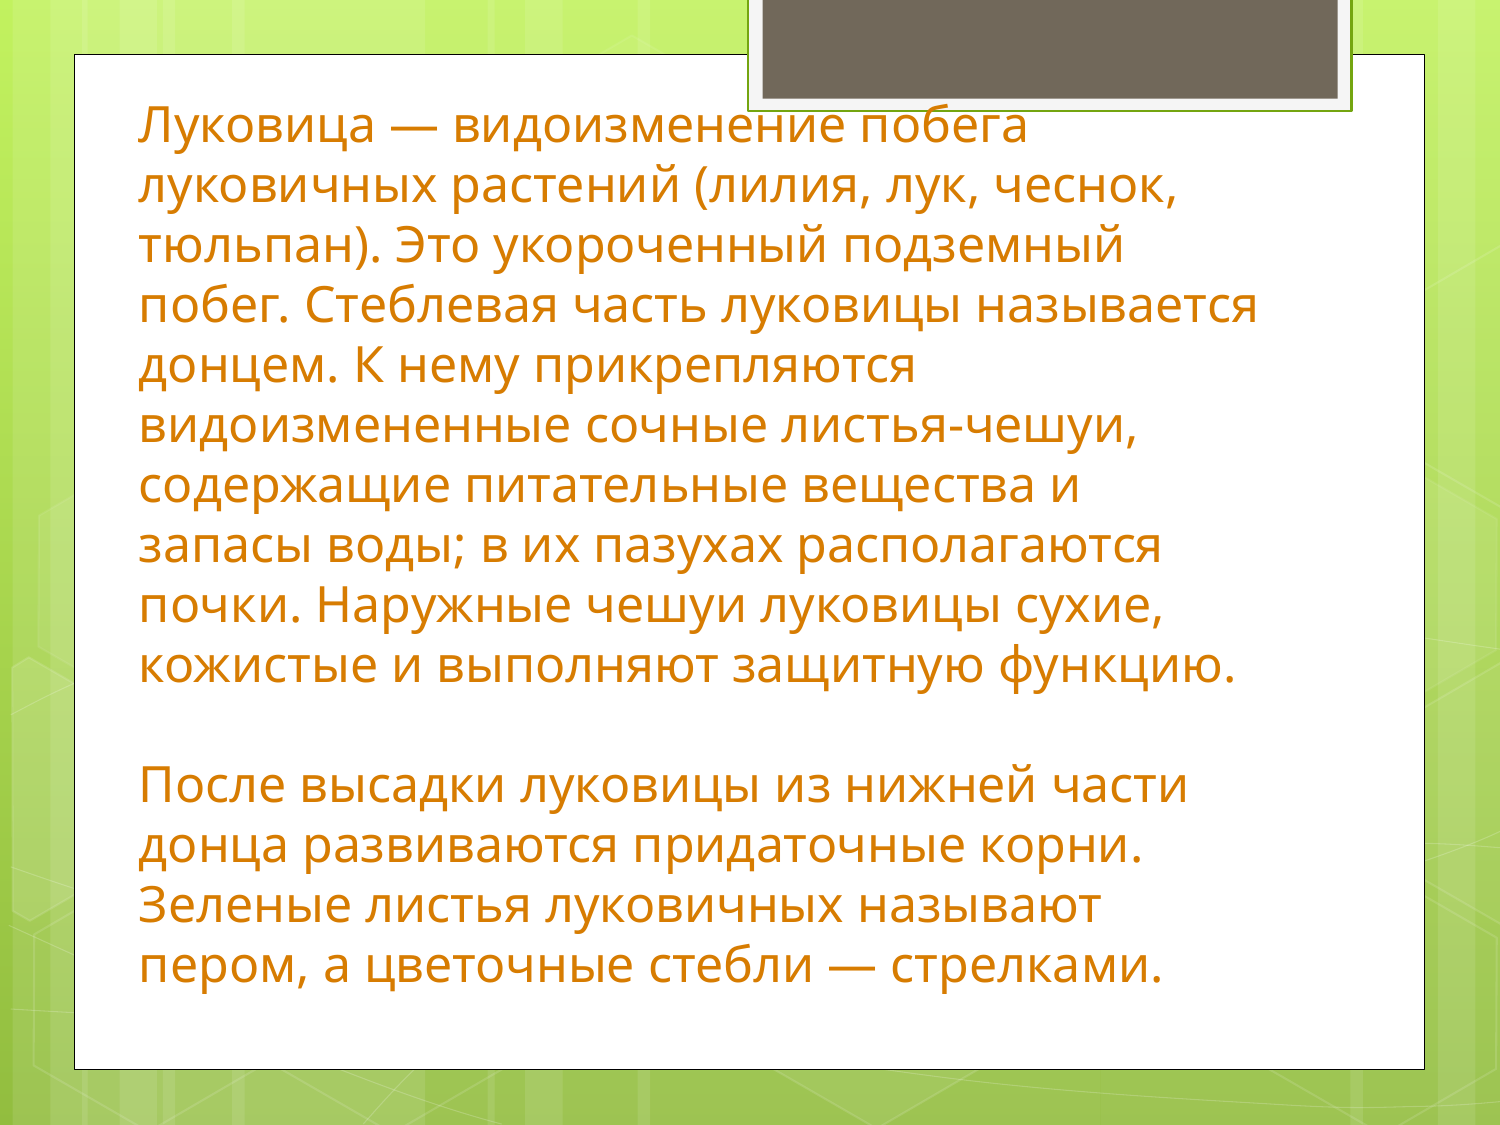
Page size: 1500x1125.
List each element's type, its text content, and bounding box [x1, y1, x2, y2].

title Луковица — видоизменение побега луковичных растений (лилия, лук, чеснок, тюльпан). Это укороченный подземный побег. Стеблевая часть луковицы называется донцем. К нему прикрепляются видоизмененные сочные листья-чешуи, содержащие питательные вещества и запасы воды; в их пазухах располагаются почки. Наружные чешуи луковицы сухие, кожистые и выполняют защитную функцию. После высадки луковицы из нижней части донца развиваются придаточные корни. Зеленые листья луковичных называют пером, а цветочные стебли — стрелками. [123, 113, 1277, 1000]
